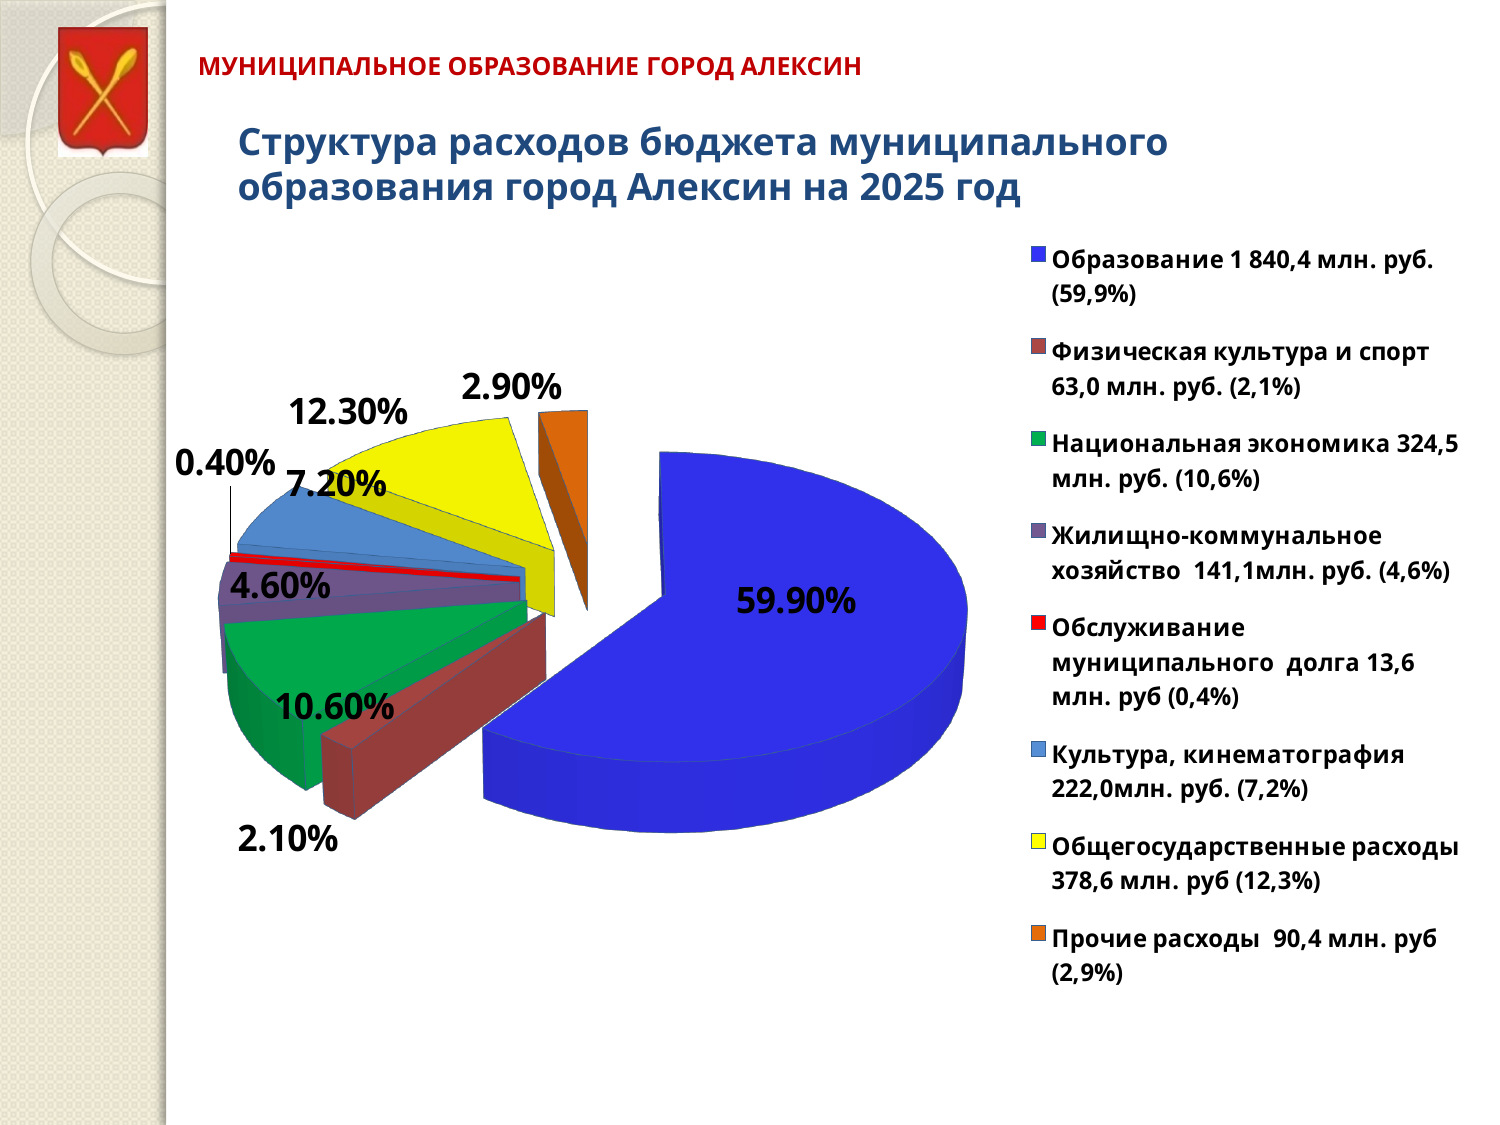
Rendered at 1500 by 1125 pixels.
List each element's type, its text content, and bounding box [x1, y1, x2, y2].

chart [128, 218, 1477, 1091]
text_box [58, 0, 1500, 106]
title Структура расходов бюджета муниципального образования город Алексин на 2025 год [222, 109, 1300, 215]
text_box МУНИЦИПАЛЬНОЕ ОБРАЗОВАНИЕ ГОРОД АЛЕКСИН [183, 42, 1306, 88]
picture [58, 26, 148, 157]
